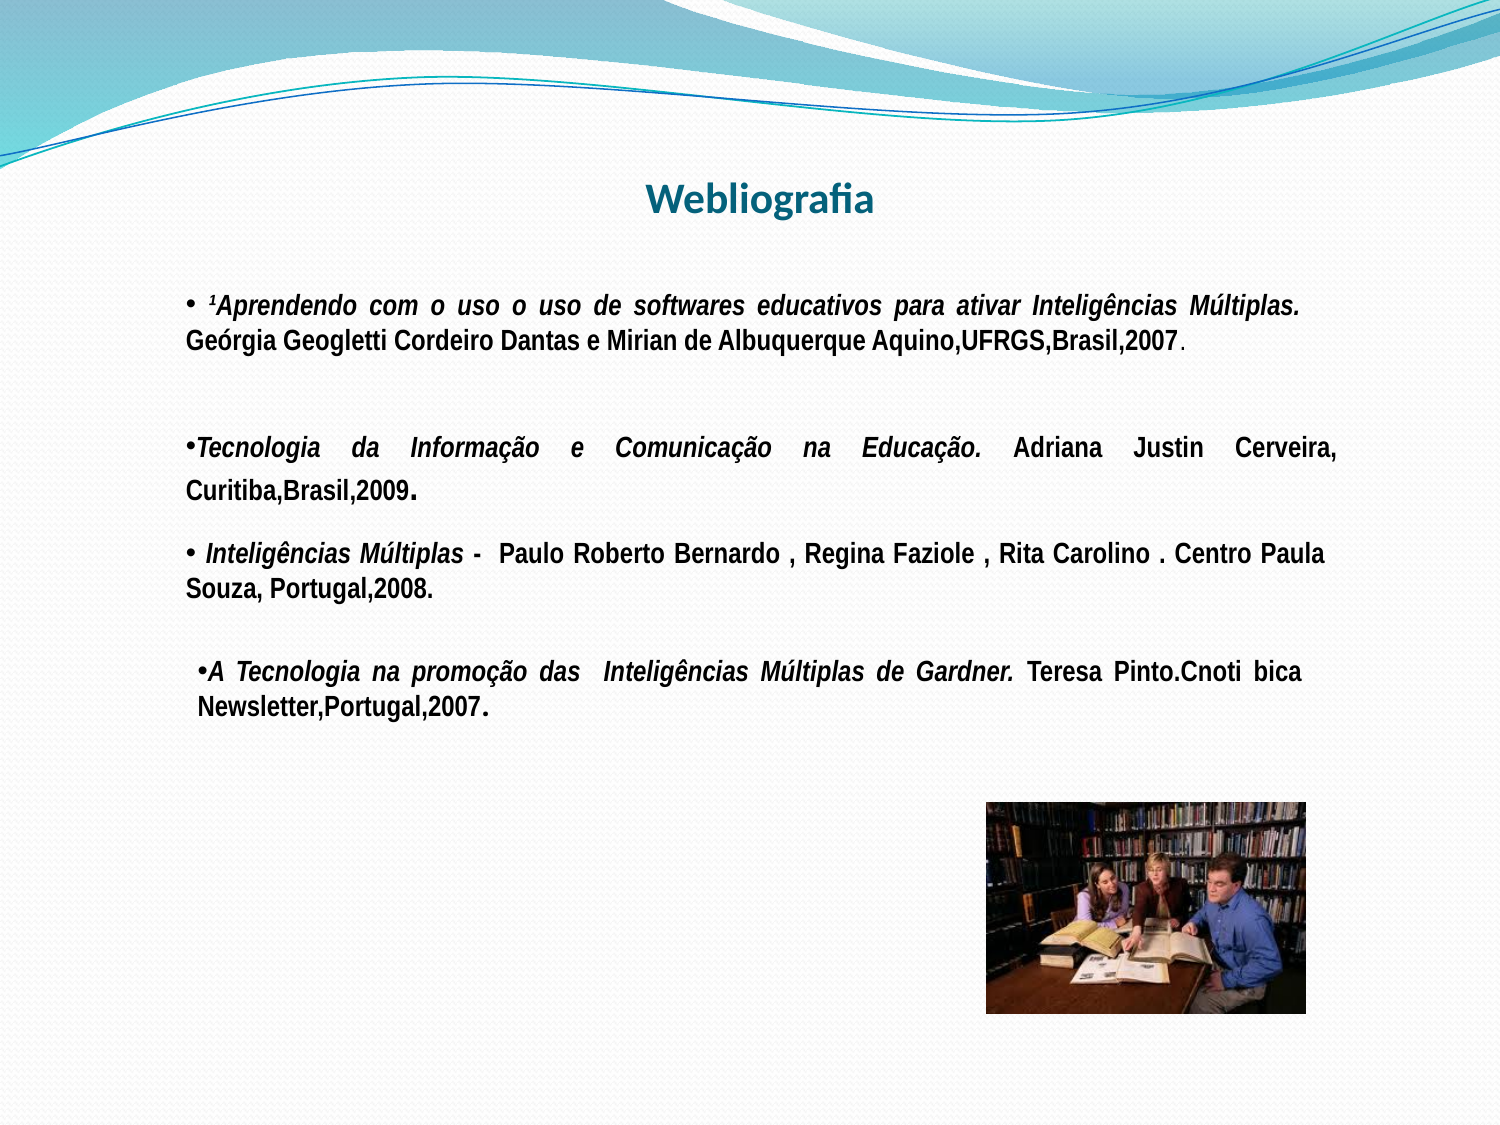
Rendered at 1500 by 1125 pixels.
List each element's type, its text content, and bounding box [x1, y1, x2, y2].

text_box Tecnologia da Informação e Comunicação na Educação. Adriana Justin Cerveira, Curitiba,Brasil,2009. [171, 420, 1353, 516]
title Webliografia [75, 115, 1425, 232]
text_box Inteligências Múltiplas - Paulo Roberto Bernardo , Regina Faziole , Rita Carolino . Centro Paula Souza, Portugal,2008. [171, 527, 1341, 657]
text_box A Tecnologia na promoção das Inteligências Múltiplas de Gardner. Teresa Pinto.Cnoti bica Newsletter,Portugal,2007. [182, 645, 1317, 730]
text_box ¹Aprendendo com o uso o uso de softwares educativos para ativar Inteligências Múltiplas. Geórgia Geogletti Cordeiro Dantas e Mirian de Albuquerque Aquino,UFRGS,Brasil,2007. [171, 278, 1317, 364]
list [985, 802, 1306, 1015]
